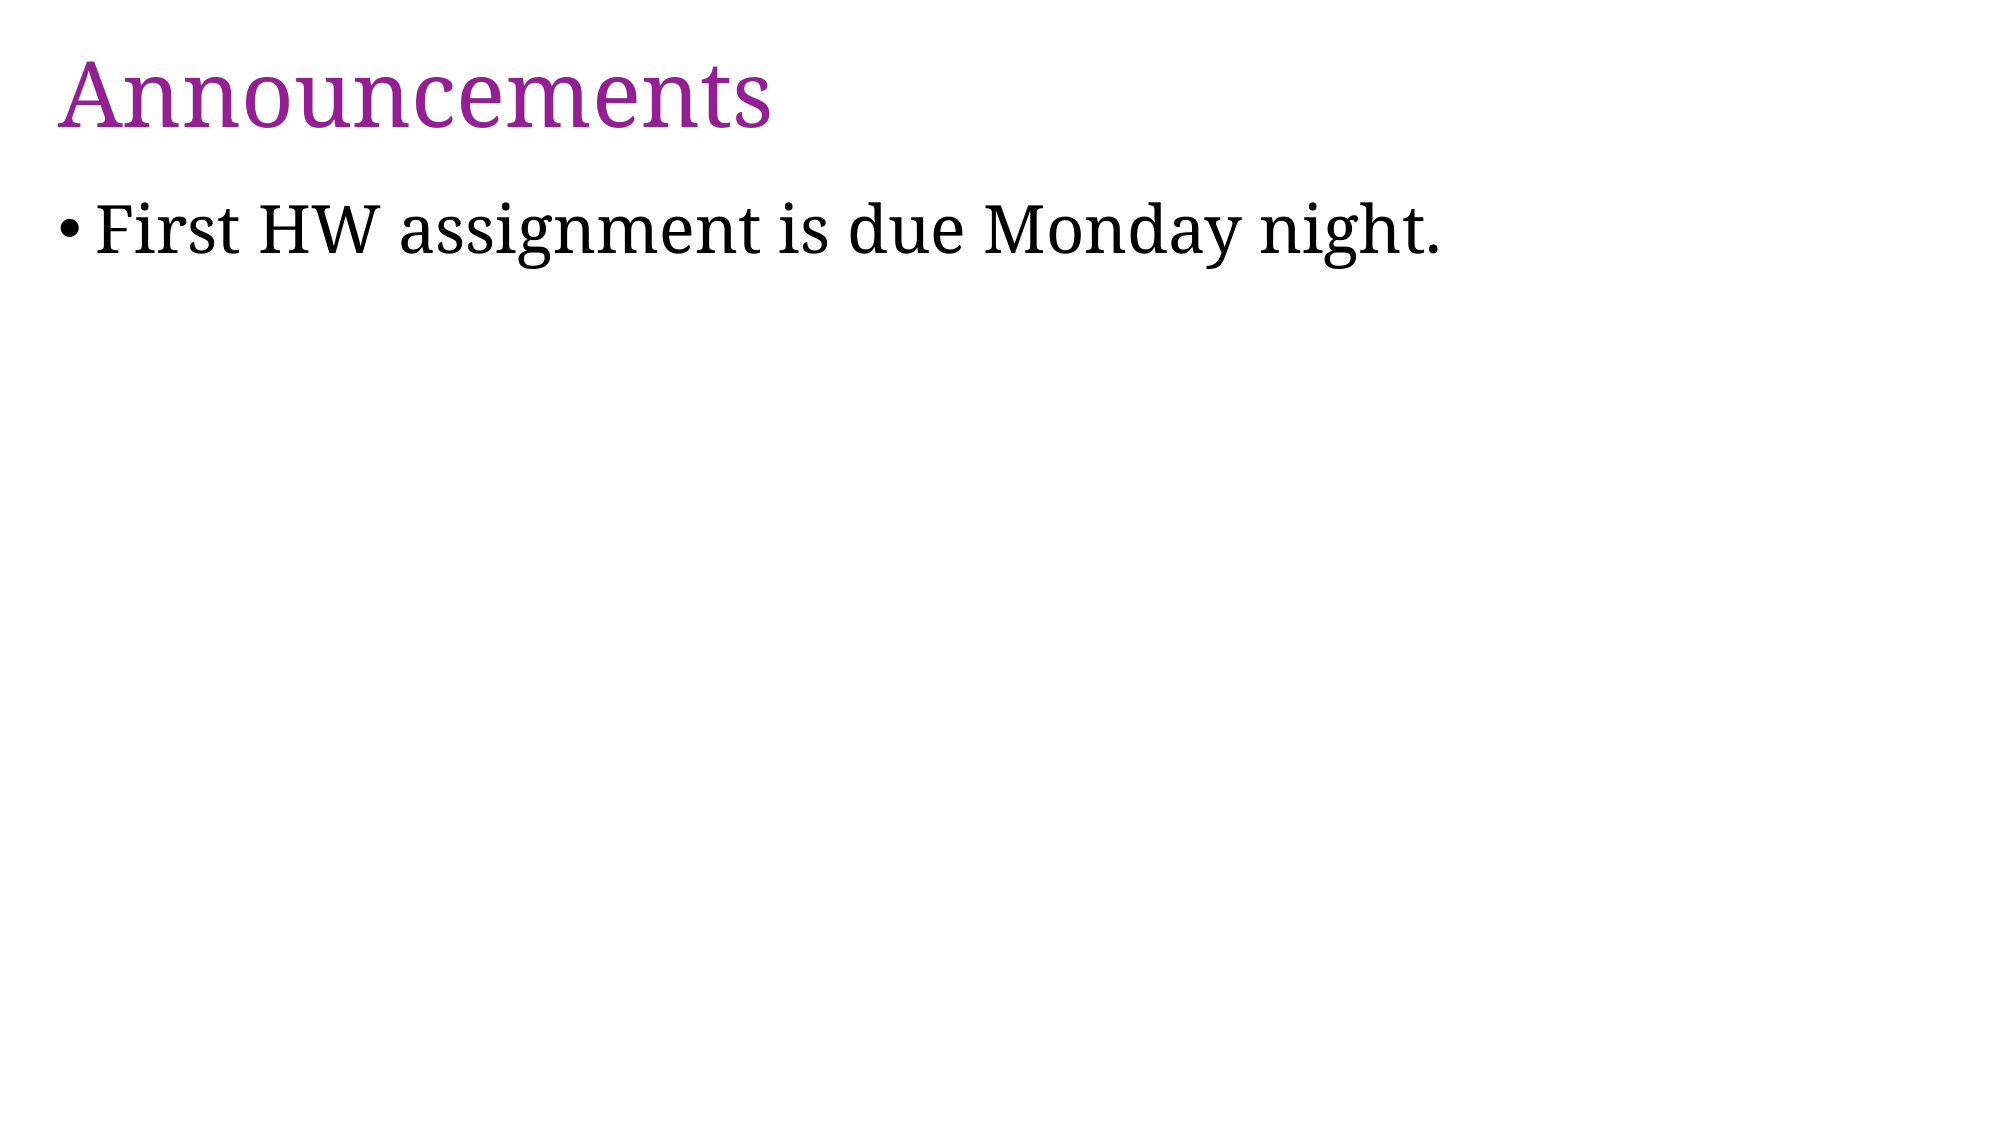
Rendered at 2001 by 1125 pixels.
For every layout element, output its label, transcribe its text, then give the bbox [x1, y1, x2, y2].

title Announcements [43, 25, 1953, 171]
list First HW assignment is due Monday night. [43, 188, 1953, 1106]
